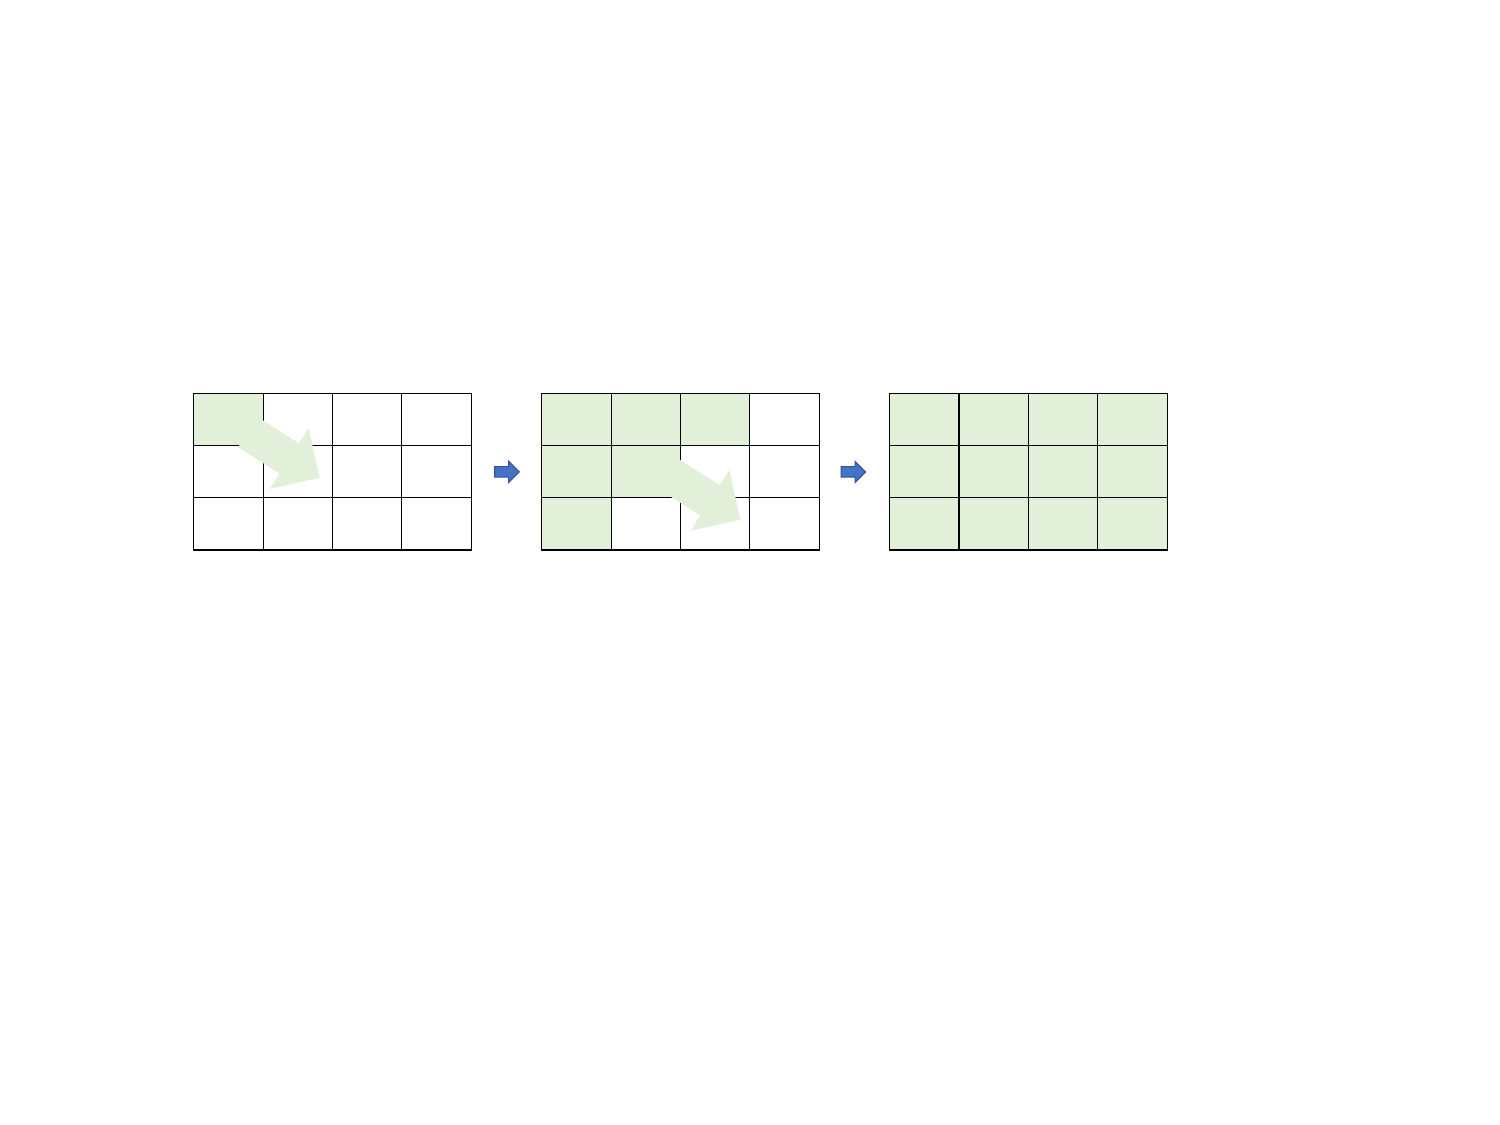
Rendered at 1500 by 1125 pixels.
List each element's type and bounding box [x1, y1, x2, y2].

text_box [493, 458, 521, 485]
text_box [889, 393, 1168, 551]
text_box [193, 393, 472, 551]
text_box [541, 393, 820, 551]
text_box [840, 458, 868, 485]
